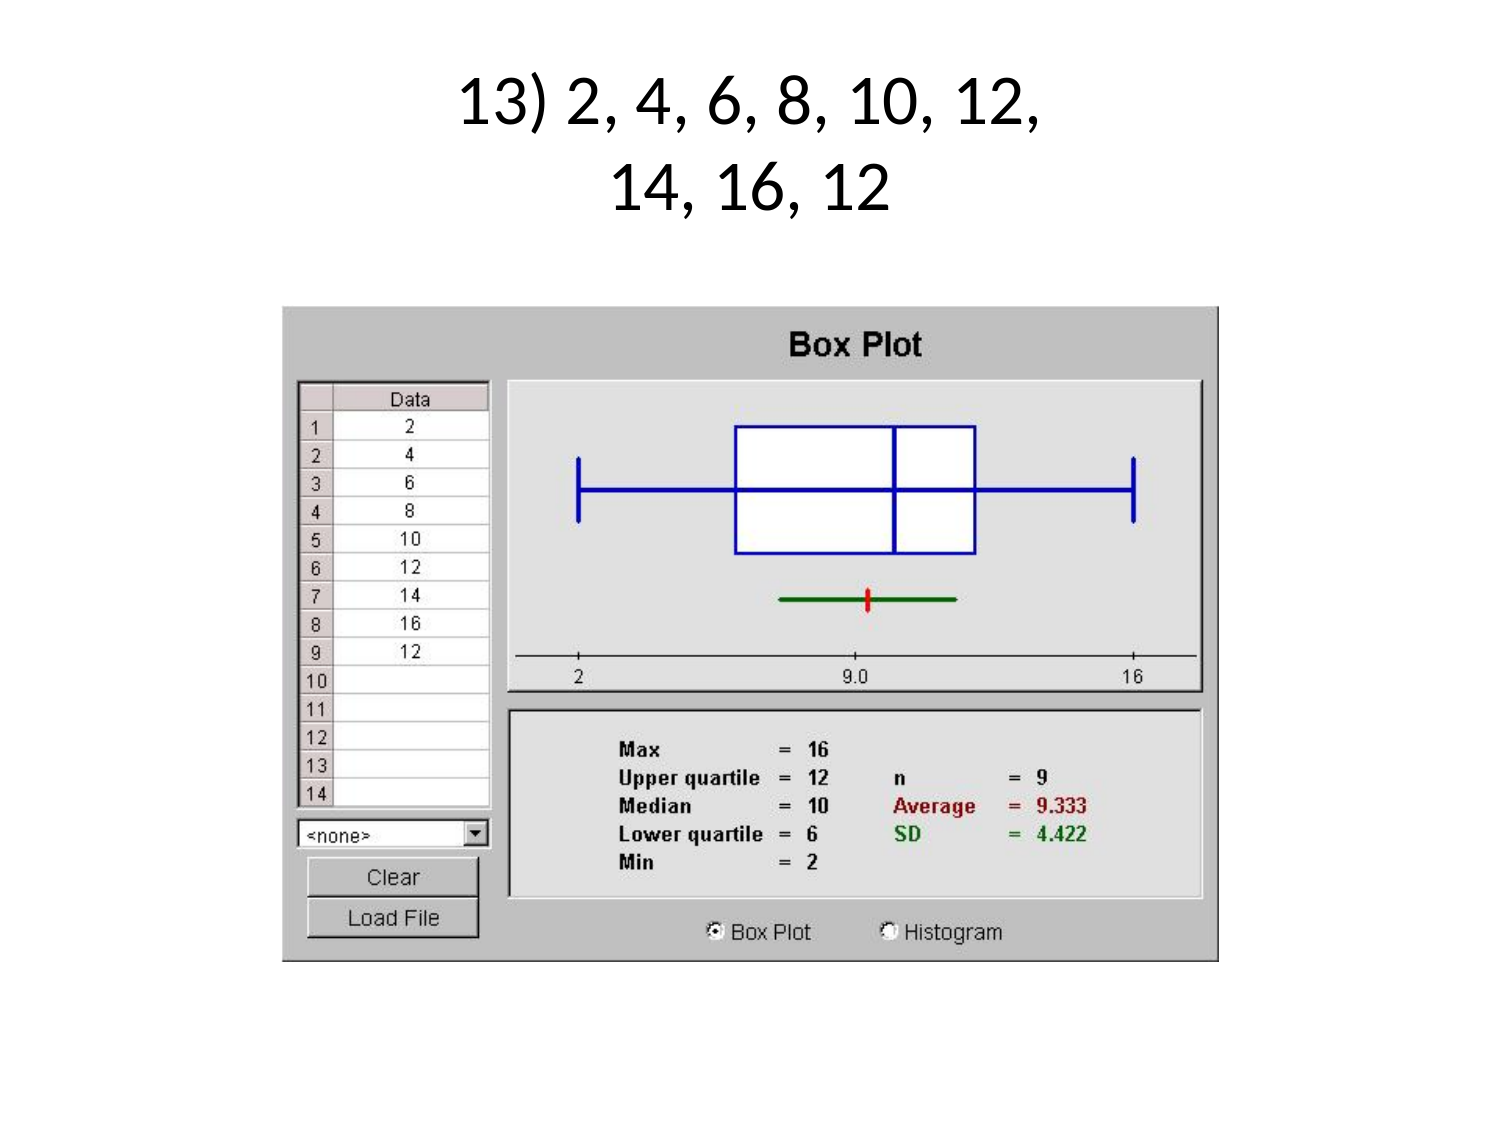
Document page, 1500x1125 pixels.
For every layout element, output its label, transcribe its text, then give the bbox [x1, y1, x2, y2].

title 13) 2, 4, 6, 8, 10, 12, 14, 16, 12 [75, 45, 1425, 233]
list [281, 305, 1219, 963]
